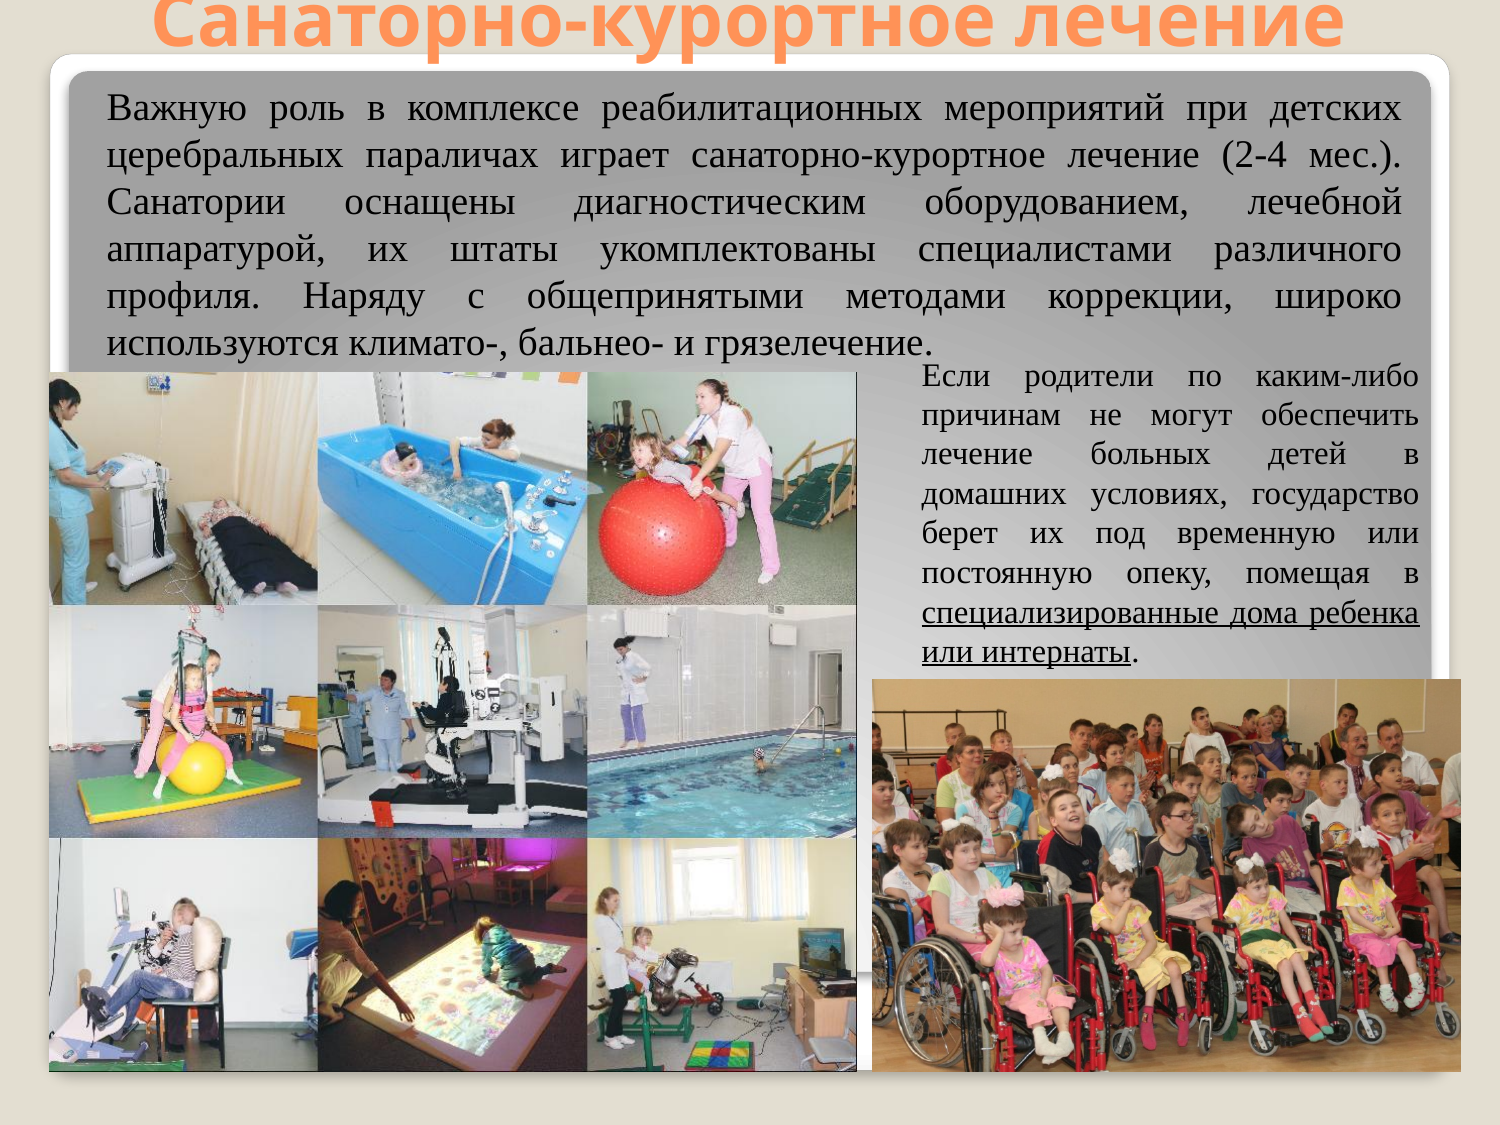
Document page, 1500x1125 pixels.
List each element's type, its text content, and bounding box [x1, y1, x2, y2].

list Важную роль в комплексе реабилитационных мероприятий при детских церебральных параличах играет санаторно-курортное лечение (2-4 мес.). Санатории оснащены диагностическим оборудованием, лечебной аппаратурой, их штаты укомплектованы специалистами различного профиля. Наряду с общепринятыми методами коррекции, широко используются климато-, бальнео- и грязелечение. [76, 66, 1420, 374]
text_box Если родители по каким-либо причинам не могут обеспечить лечение больных детей в домашних условиях, государство берет их под временную или постоянную опеку, помещая в специализированные дома ребенка или интернаты. [891, 338, 1436, 677]
picture [49, 371, 857, 1073]
title Санаторно-курортное лечение [135, 0, 1371, 66]
picture [872, 678, 1461, 1072]
